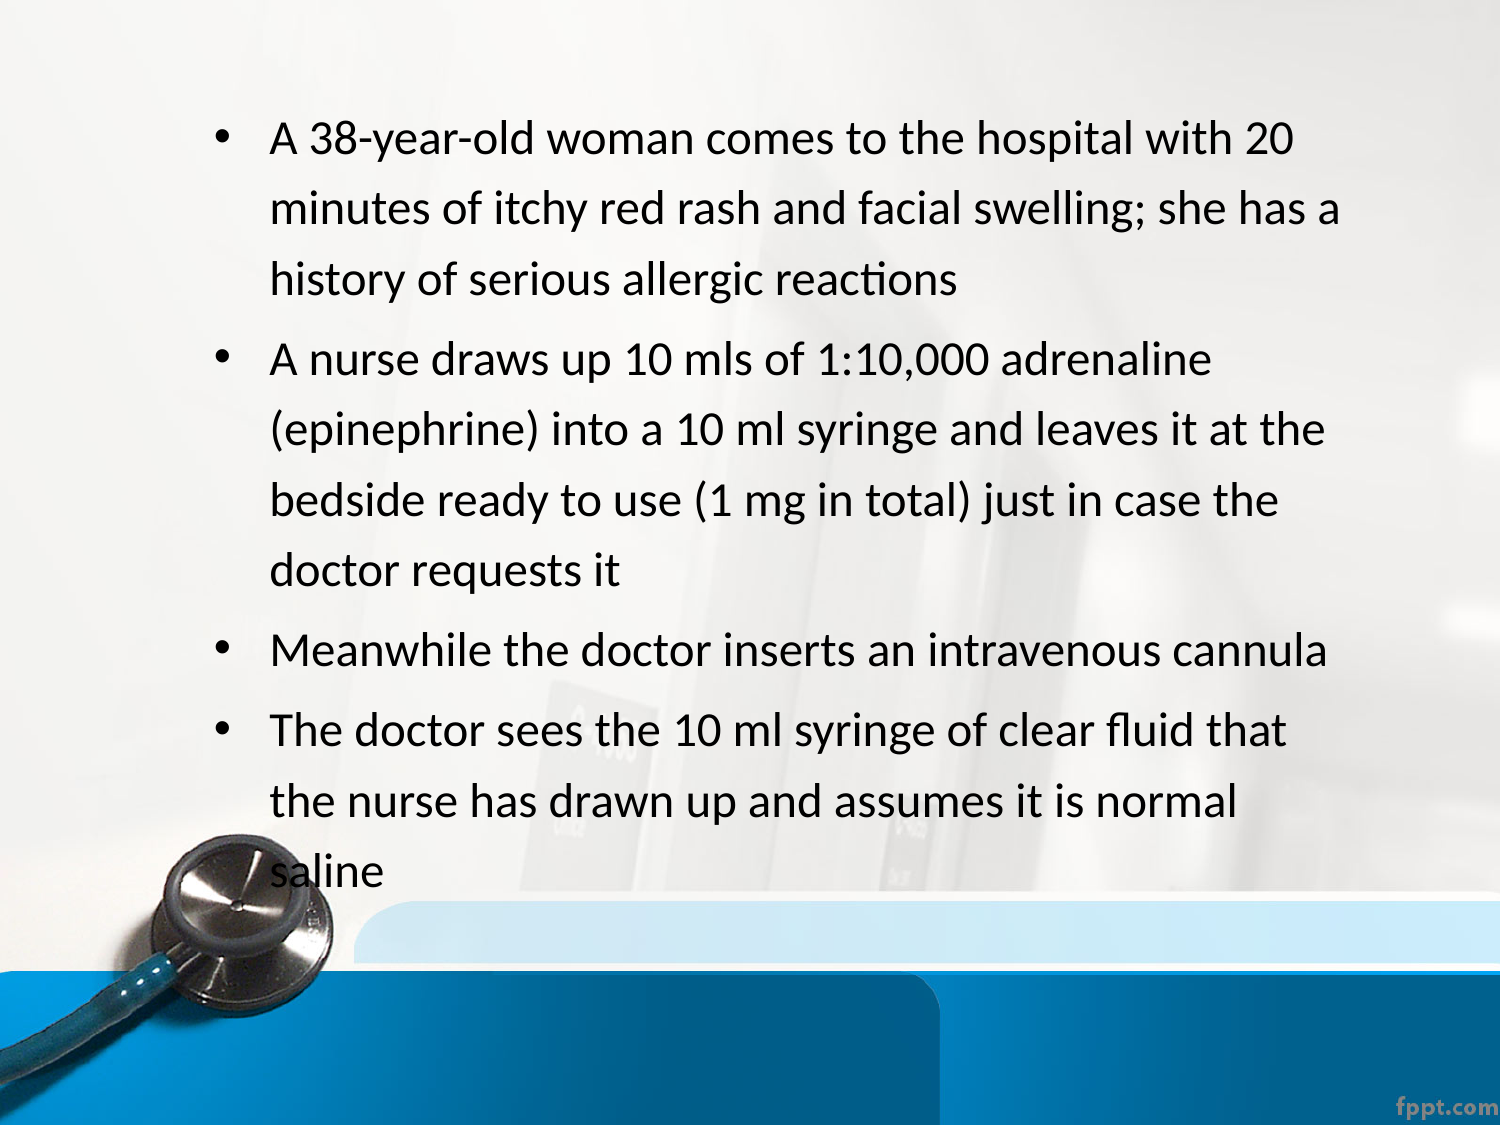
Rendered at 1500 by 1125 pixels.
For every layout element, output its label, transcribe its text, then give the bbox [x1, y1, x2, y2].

picture [1453, 1104, 1462, 1114]
picture [1437, 1100, 1444, 1115]
picture [0, 0, 1500, 1085]
picture [1465, 1104, 1476, 1115]
picture [1397, 1097, 1405, 1114]
picture [1407, 1104, 1418, 1120]
list A 38-year-old woman comes to the hospital with 20 minutes of itchy red rash and facial swelling; she has a history of serious allergic reactions A nurse draws up 10 mls of 1:10,000 adrenaline (epinephrine) into a 10 ml syringe and leaves it at the bedside ready to use (1 mg in total) just in case the doctor requests it Meanwhile the doctor inserts an intravenous cannula The doctor sees the 10 ml syringe of clear fluid that the nurse has drawn up and assumes it is normal saline [198, 86, 1381, 914]
picture [1480, 1104, 1497, 1115]
picture [1422, 1104, 1434, 1120]
